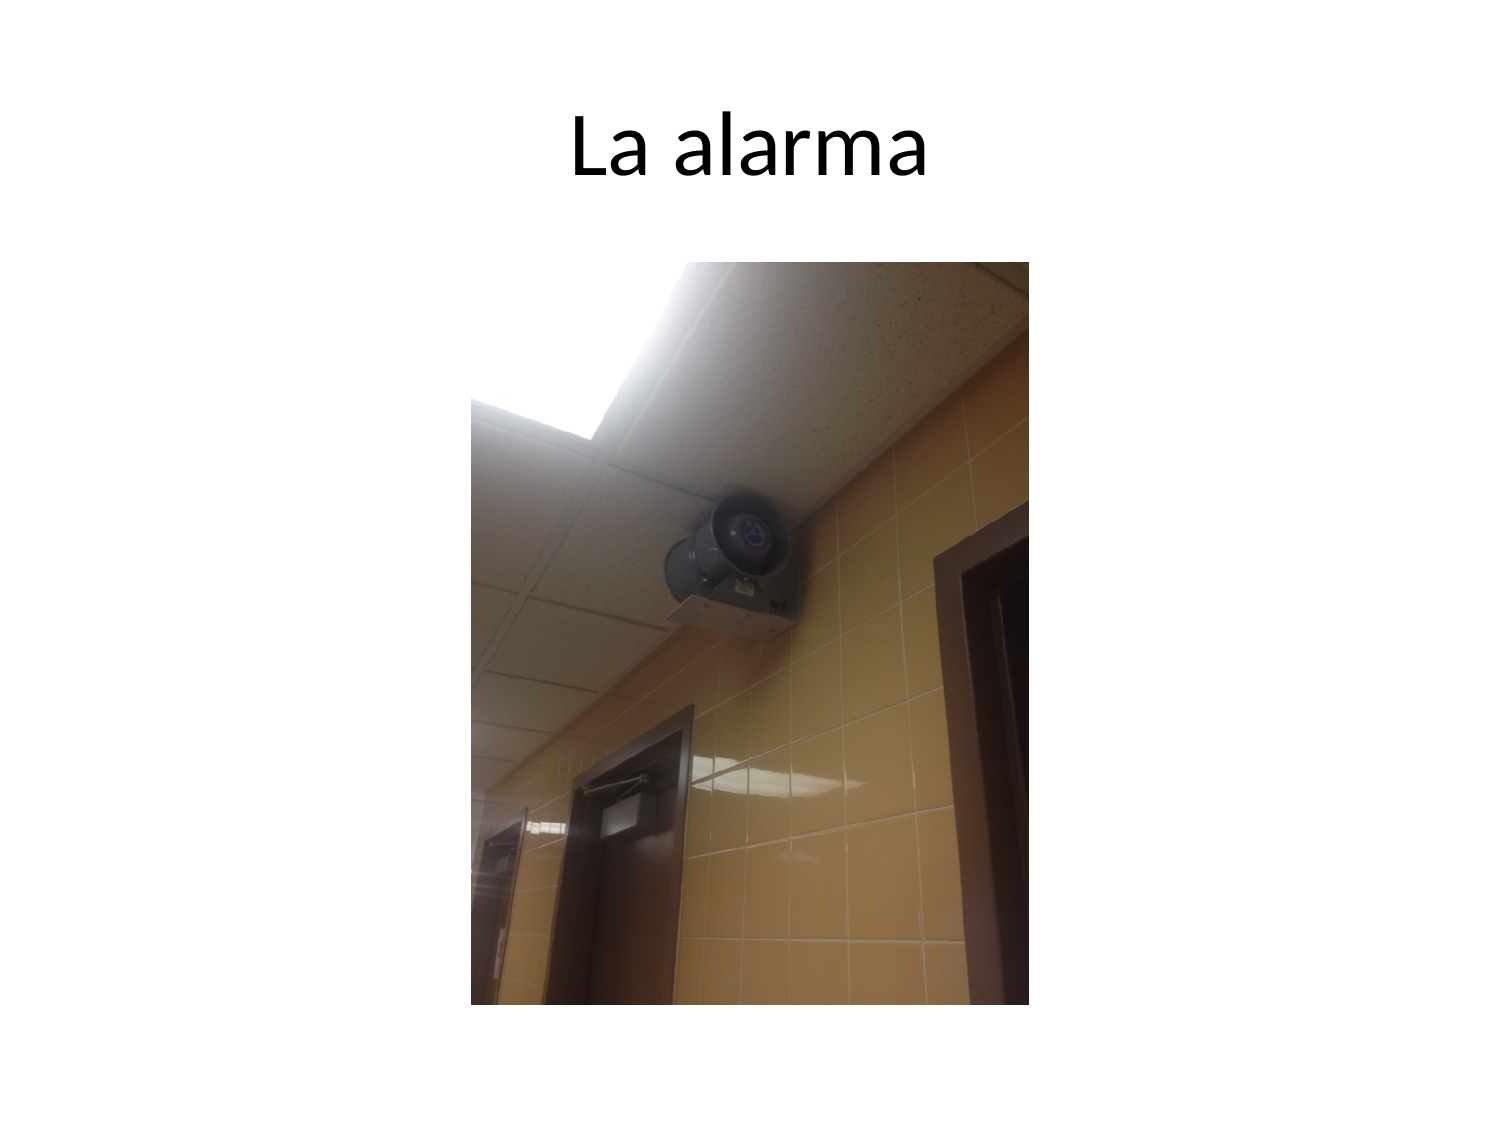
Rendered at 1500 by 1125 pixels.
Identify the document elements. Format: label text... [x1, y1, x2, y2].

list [74, 262, 1426, 1006]
title La alarma [75, 45, 1425, 233]
